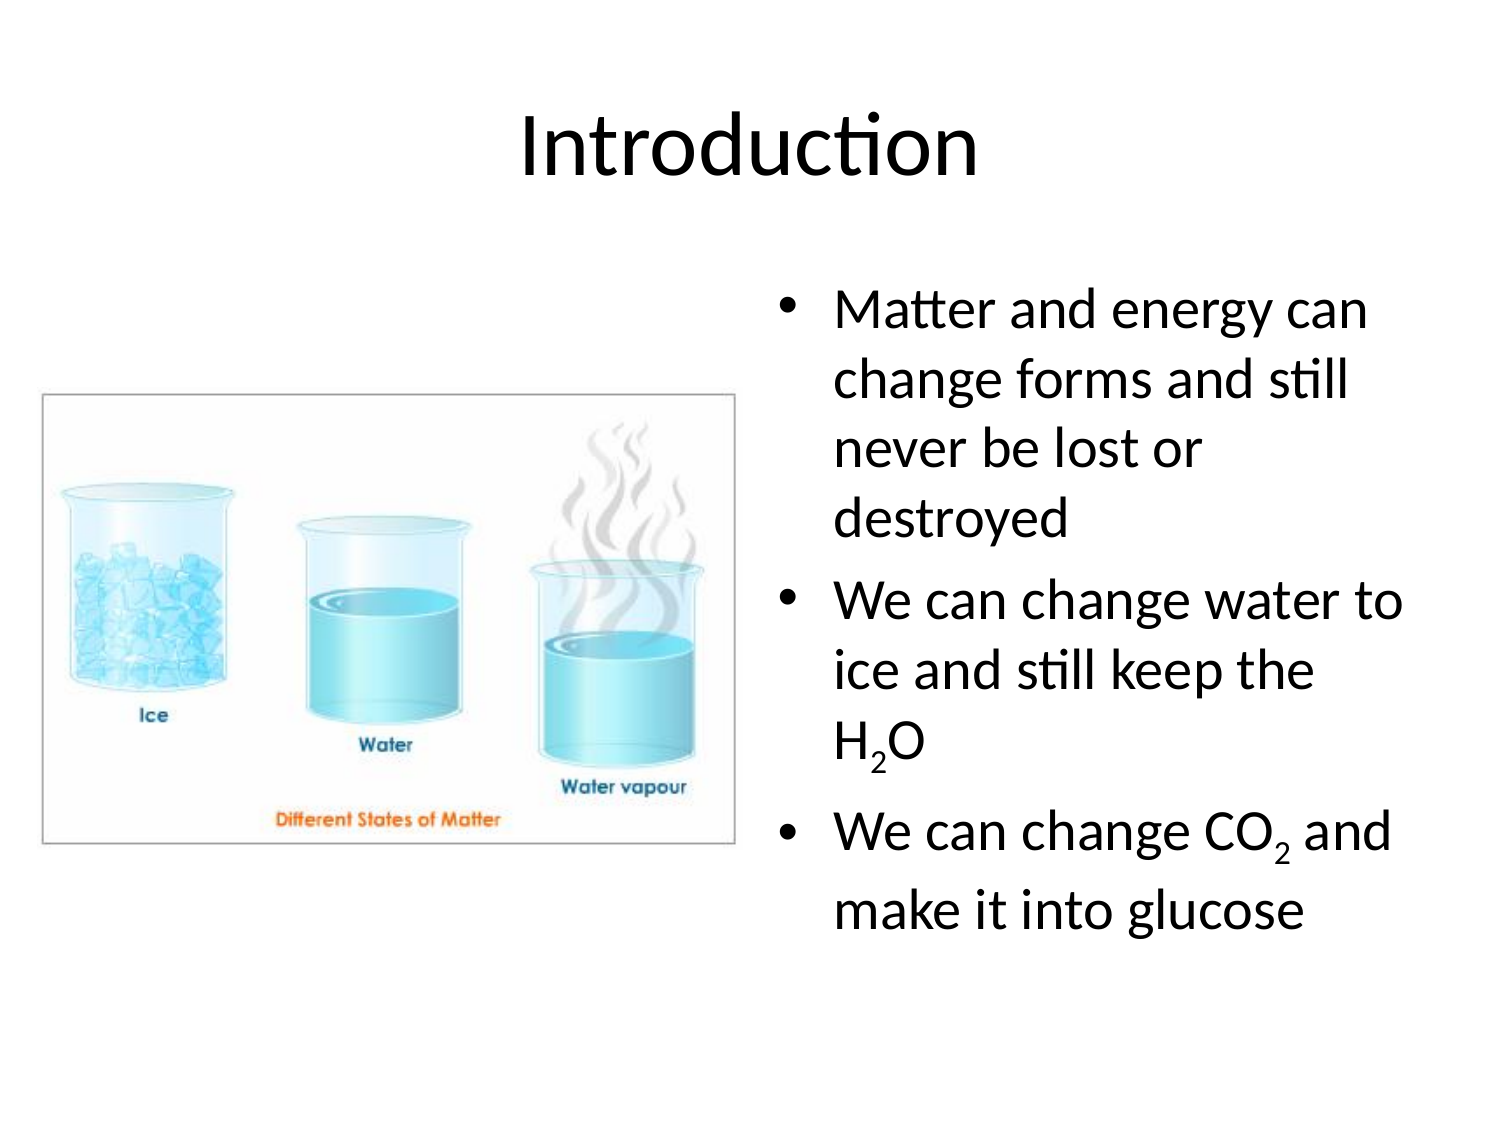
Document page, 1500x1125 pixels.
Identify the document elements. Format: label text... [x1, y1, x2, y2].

title Introduction [75, 45, 1425, 233]
picture [37, 387, 743, 851]
list Matter and energy can change forms and still never be lost or destroyed We can change water to ice and still keep the H2O We can change CO2 and make it into glucose [762, 262, 1425, 1005]
